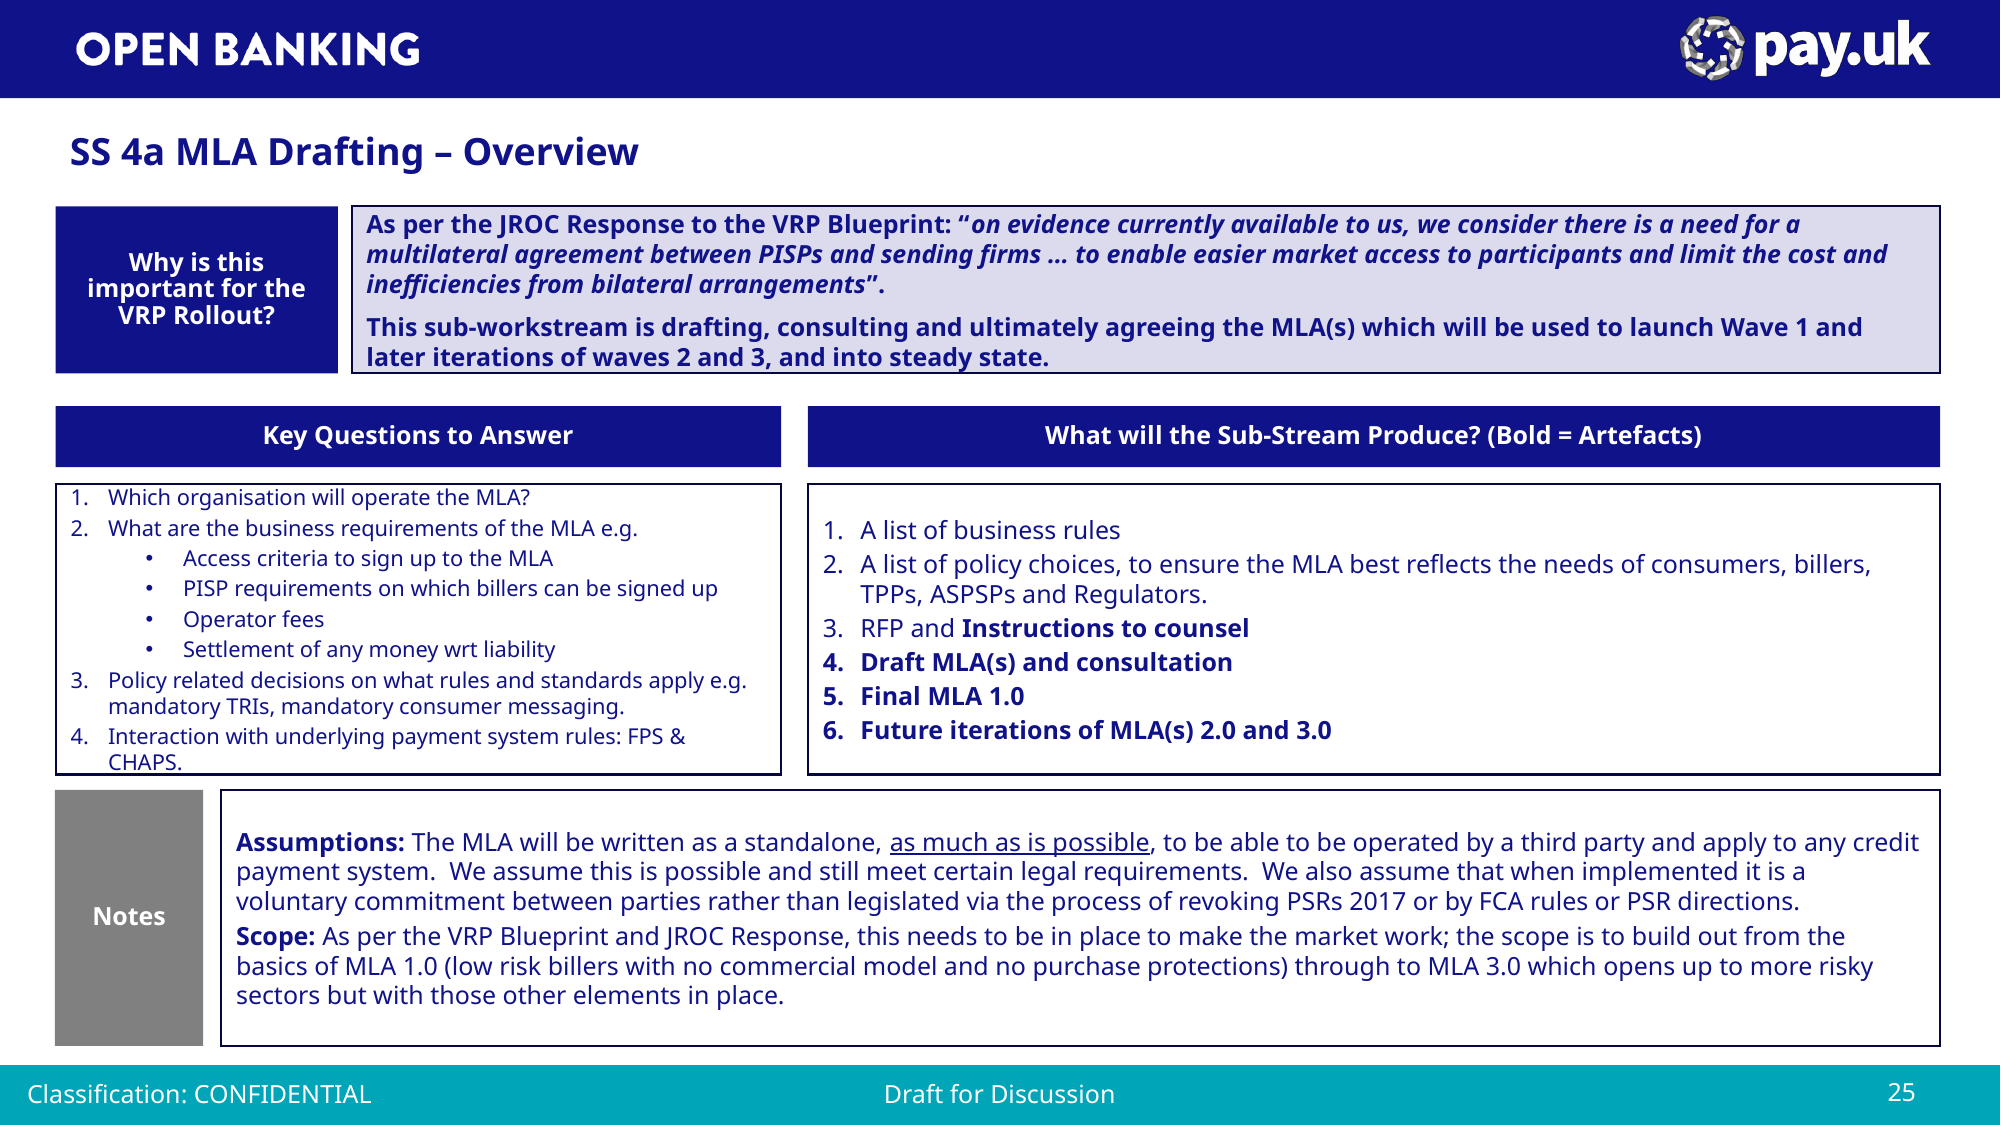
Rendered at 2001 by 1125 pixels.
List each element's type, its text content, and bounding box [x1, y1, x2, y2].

picture [1670, 1, 1939, 87]
text_box A list of business rules A list of policy choices, to ensure the MLA best reflects the needs of consumers, billers, TPPs, ASPSPs and Regulators. RFP and Instructions to counsel Draft MLA(s) and consultation Final MLA 1.0 Future iterations of MLA(s) 2.0 and 3.0 [807, 483, 1941, 776]
text_box What will the Sub-Stream Produce? (Bold = Artefacts) [807, 405, 1941, 468]
text_box As per the JROC Response to the VRP Blueprint: “on evidence currently available to us, we consider there is a need for a multilateral agreement between PISPs and sending firms … to enable easier market access to participants and limit the cost and inefficiencies from bilateral arrangements”. This sub-workstream is drafting, consulting and ultimately agreeing the MLA(s) which will be used to launch Wave 1 and later iterations of waves 2 and 3, and into steady state. [351, 205, 1941, 374]
text_box Which organisation will operate the MLA? What are the business requirements of the MLA e.g. Access criteria to sign up to the MLA PISP requirements on which billers can be signed up Operator fees Settlement of any money wrt liability Policy related decisions on what rules and standards apply e.g. mandatory TRIs, mandatory consumer messaging. Interaction with underlying payment system rules: FPS & CHAPS. [55, 483, 782, 776]
picture [43, 0, 452, 99]
text_box Key Questions to Answer [55, 405, 782, 468]
text_box Classification: CONFIDENTIAL [1, 1063, 399, 1124]
text_box Assumptions: The MLA will be written as a standalone, as much as is possible, to be able to be operated by a third party and apply to any credit payment system. We assume this is possible and still meet certain legal requirements. We also assume that when implemented it is a voluntary commitment between parties rather than legislated via the process of revoking PSRs 2017 or by FCA rules or PSR directions. Scope: As per the VRP Blueprint and JROC Response, this needs to be in place to make the market work; the scope is to build out from the basics of MLA 1.0 (low risk billers with no commercial model and no purchase protections) through to MLA 3.0 which opens up to more risky sectors but with those other elements in place. [220, 789, 1941, 1047]
footer Draft for Discussion [662, 1064, 1338, 1124]
text_box Notes [54, 789, 204, 1047]
title SS 4a MLA Drafting – Overview [54, 125, 1629, 207]
slide_number 25 [1412, 1064, 1932, 1124]
list Why is this important for the VRP Rollout? [55, 205, 339, 374]
